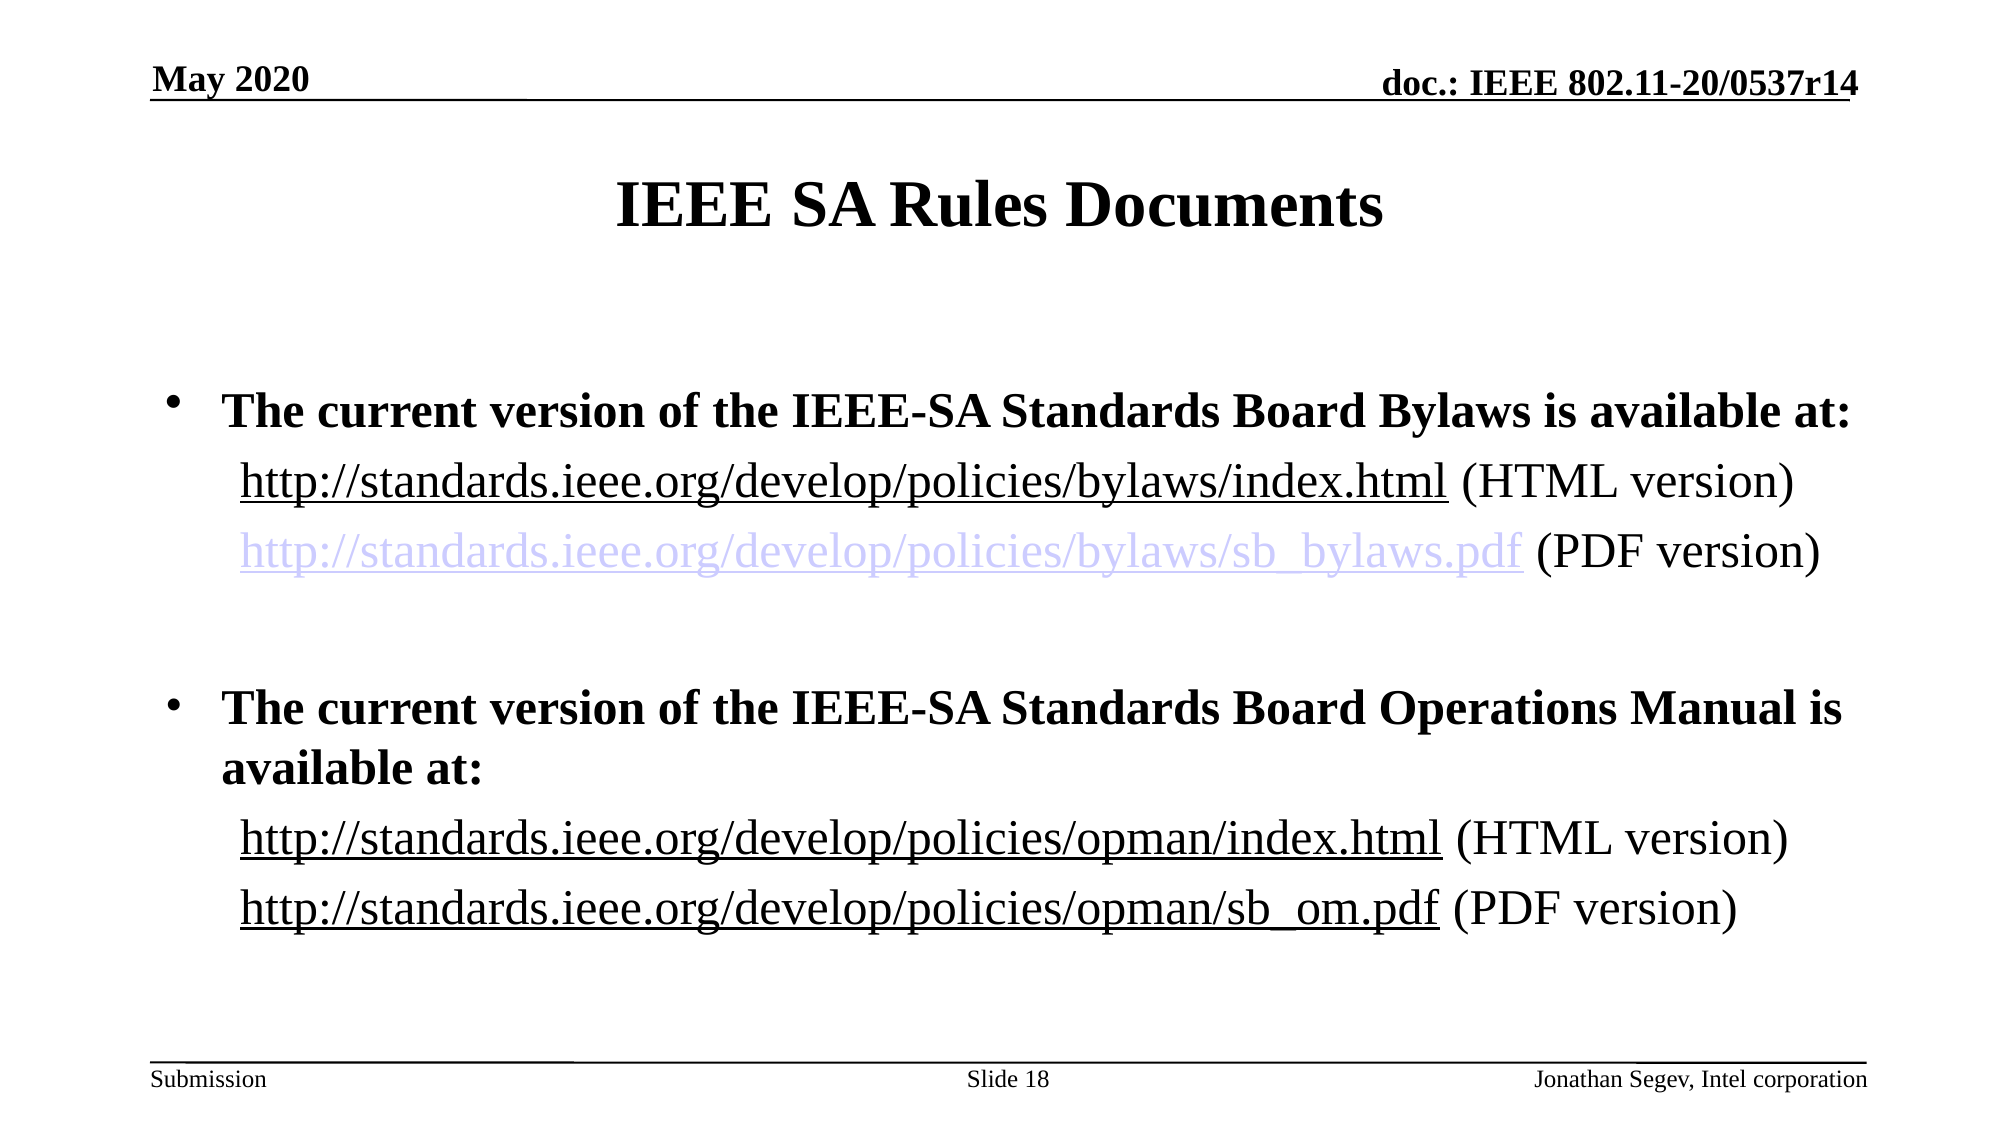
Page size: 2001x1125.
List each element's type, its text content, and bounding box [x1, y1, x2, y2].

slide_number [152, 54, 563, 100]
title IEEE SA Rules Documents [149, 112, 1850, 288]
list The current version of the IEEE-SA Standards Board Bylaws is available at: http://standards.ieee.org/develop/policies/bylaws/index.html (HTML version) http://standards.ieee.org/develop/policies/bylaws/sb_bylaws.pdf (PDF version) The current version of the IEEE-SA Standards Board Operations Manual is available at: http://standards.ieee.org/develop/policies/opman/index.html (HTML version) http://standards.ieee.org/develop/policies/opman/sb_om.pdf (PDF version) [149, 299, 1922, 1000]
footer Jonathan Segev, Intel corporation [1171, 1061, 1869, 1093]
slide_number Slide 18 [950, 1061, 1067, 1123]
